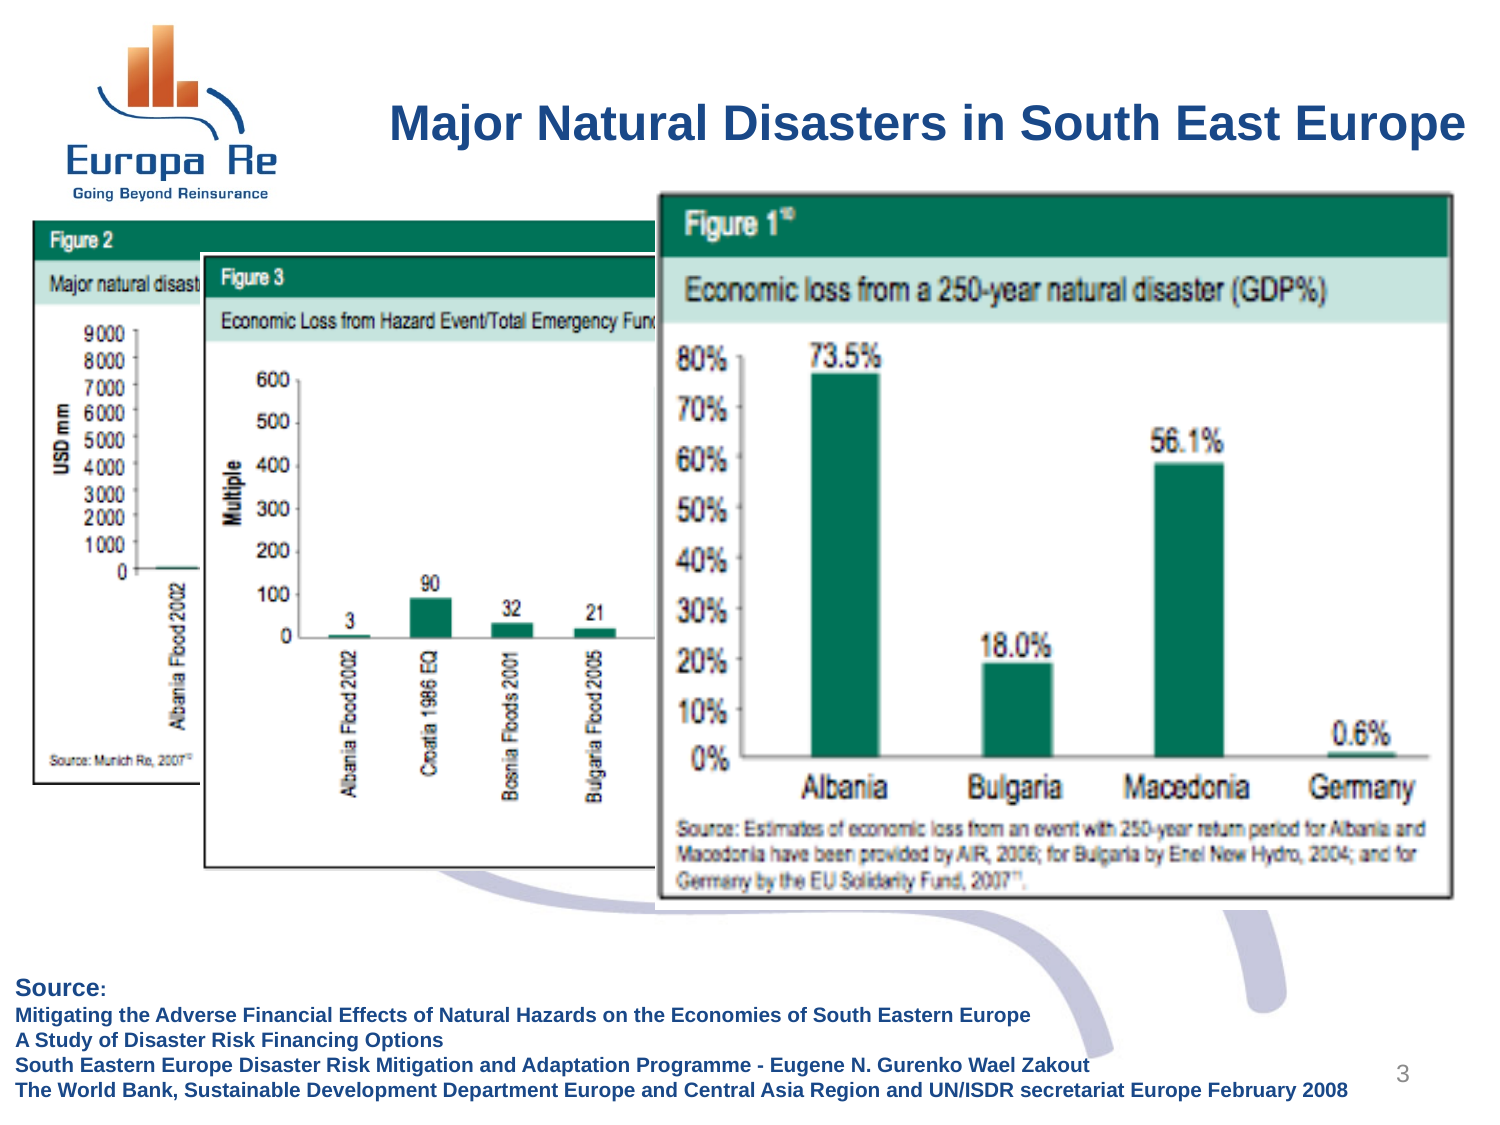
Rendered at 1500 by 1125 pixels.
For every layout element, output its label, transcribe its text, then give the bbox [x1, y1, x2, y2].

title Major Natural Disasters in South East Europe [289, 44, 1483, 197]
text_box Source: Mitigating the Adverse Financial Effects of Natural Hazards on the Economies of South Eastern Europe A Study of Disaster Risk Financing Options South Eastern Europe Disaster Risk Mitigation and Adaptation Programme - Eugene N. Gurenko Wael Zakout The World Bank, Sustainable Development Department Europe and Central Asia Region and UN/ISDR secretariat Europe February 2008 [0, 973, 1500, 1125]
picture [0, 0, 1500, 973]
